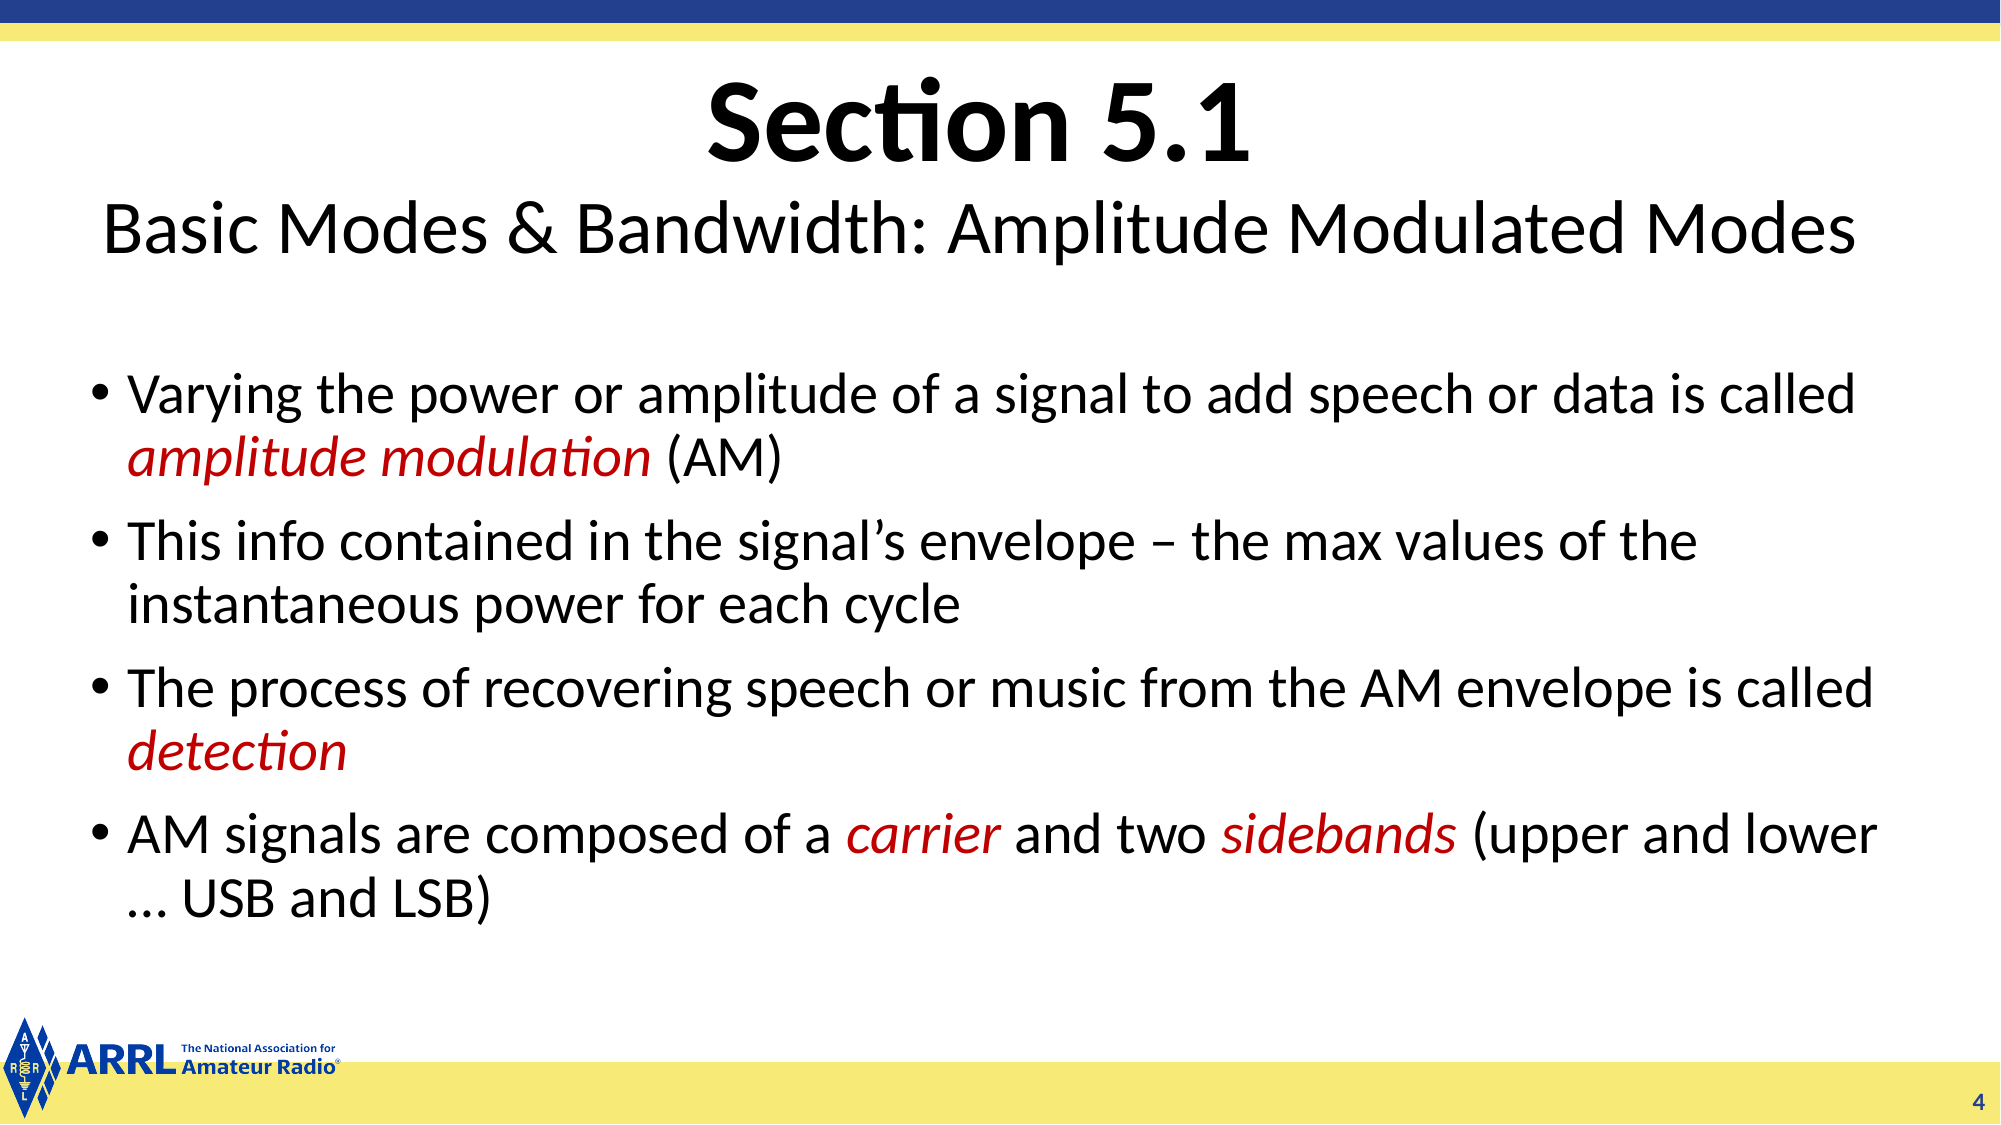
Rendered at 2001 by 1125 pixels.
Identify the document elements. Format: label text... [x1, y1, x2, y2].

picture [1, 1015, 342, 1121]
title Section 5.1 Basic Modes & Bandwidth: Amplitude Modulated Modes [18, 50, 1943, 278]
list Varying the power or amplitude of a signal to add speech or data is called amplitude modulation (AM) This info contained in the signal’s envelope – the max values of the instantaneous power for each cycle The process of recovering speech or music from the AM envelope is called detection AM signals are composed of a carrier and two sidebands (upper and lower … USB and LSB) [75, 355, 1925, 1075]
